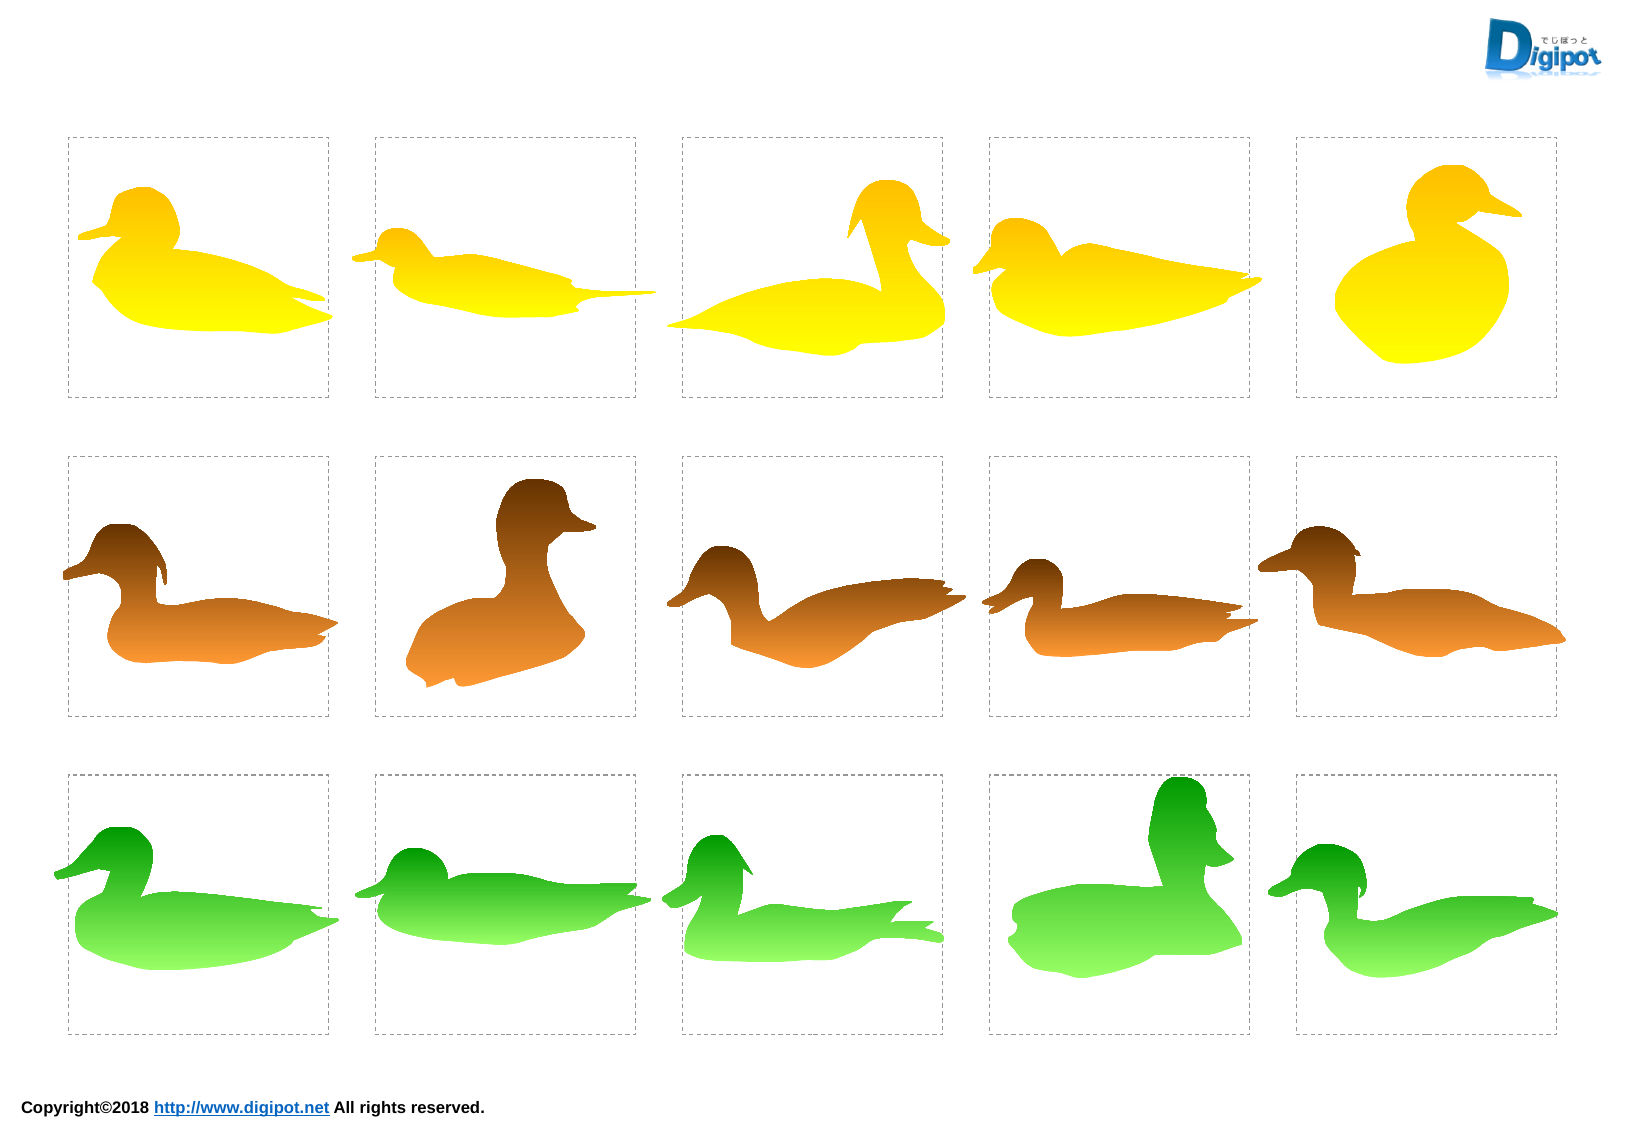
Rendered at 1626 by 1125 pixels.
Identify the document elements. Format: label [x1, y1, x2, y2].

text_box [355, 848, 652, 946]
text_box [405, 479, 597, 688]
text_box [1267, 843, 1559, 978]
text_box [972, 218, 1262, 337]
text_box [1334, 164, 1522, 364]
text_box [53, 826, 340, 971]
text_box [352, 228, 656, 318]
text_box [666, 546, 966, 669]
text_box [1007, 776, 1243, 979]
text_box [77, 186, 333, 334]
text_box [1257, 526, 1566, 658]
text_box [662, 834, 944, 963]
picture [1485, 18, 1602, 82]
text_box [981, 558, 1258, 657]
text_box [63, 523, 338, 665]
text_box [667, 180, 950, 356]
